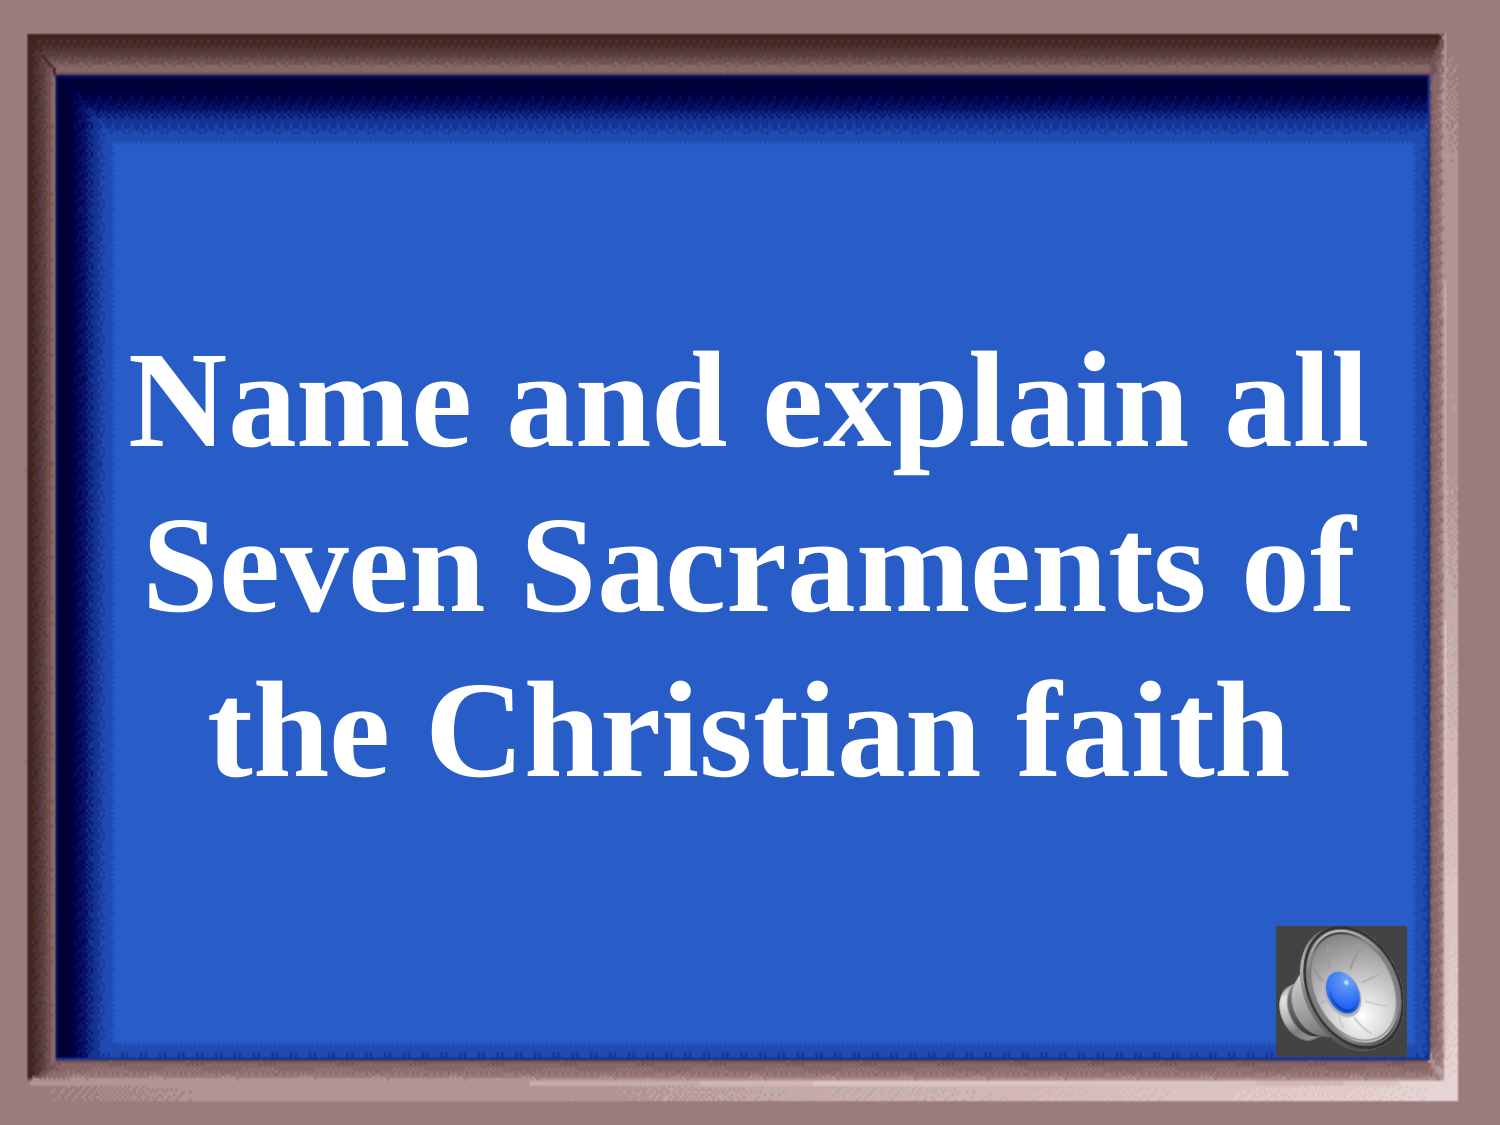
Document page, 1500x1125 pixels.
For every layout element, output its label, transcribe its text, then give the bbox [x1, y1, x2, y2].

picture [0, 0, 1500, 1125]
title Name and explain all Seven Sacraments of the Christian faith [112, 462, 1388, 650]
